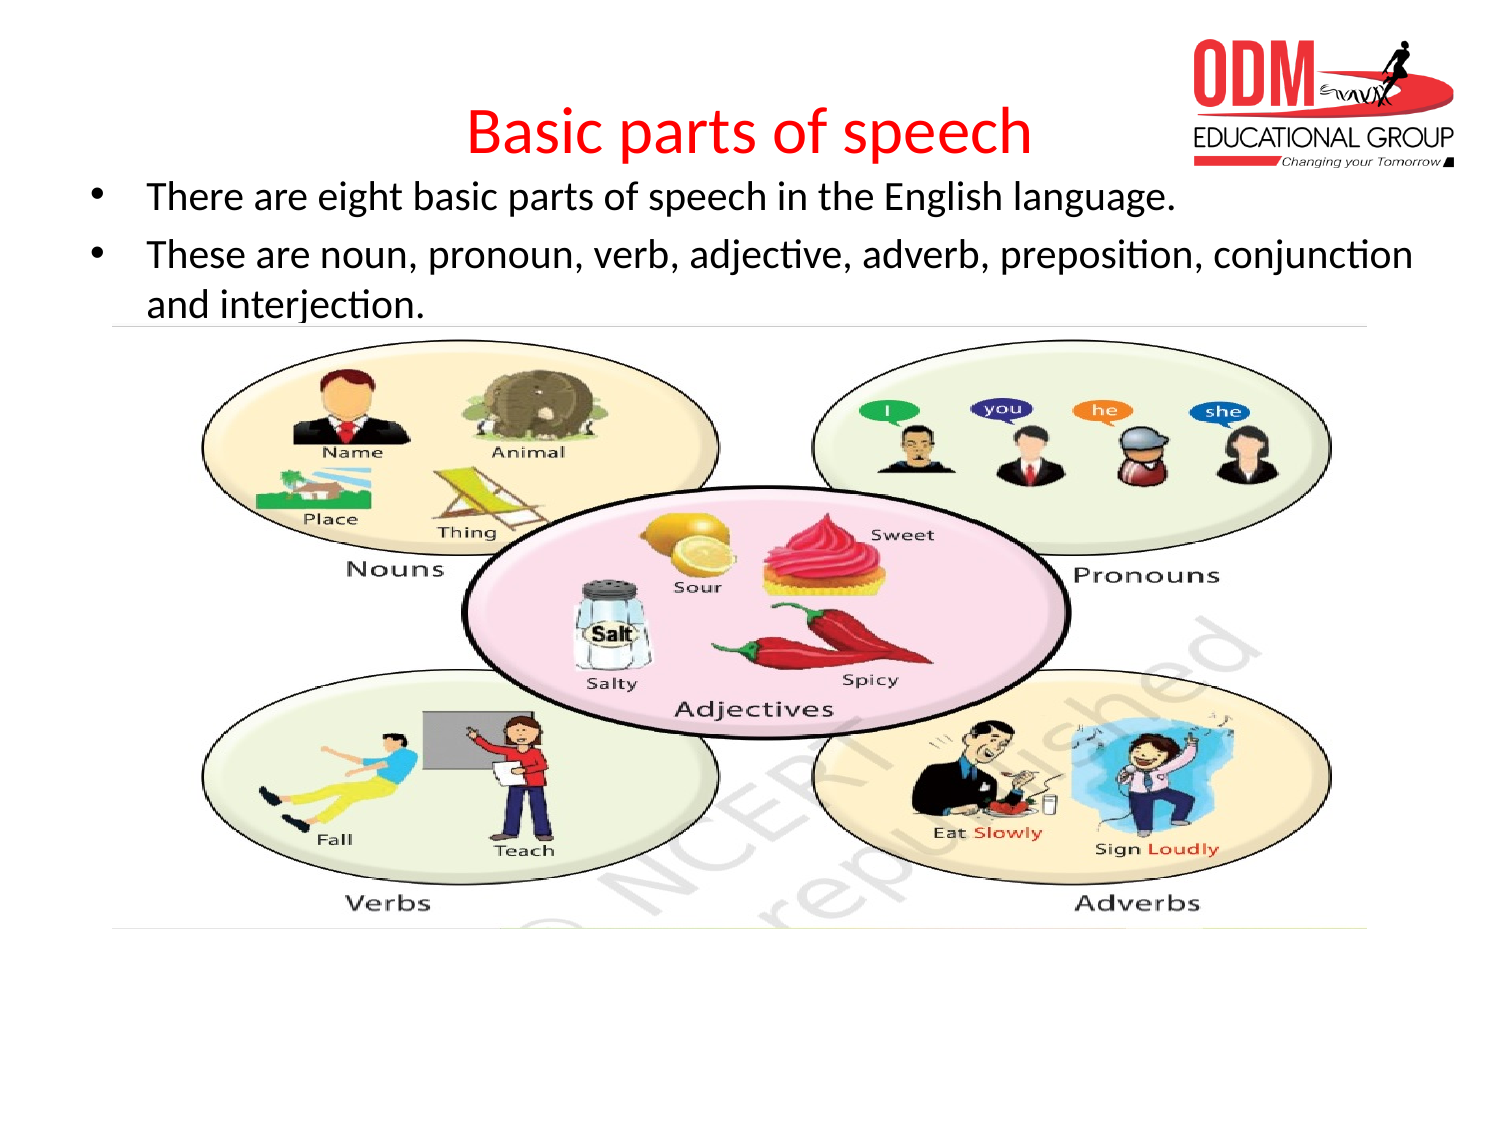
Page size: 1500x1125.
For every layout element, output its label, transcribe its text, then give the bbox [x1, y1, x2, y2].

list There are eight basic parts of speech in the English language. These are noun, pronoun, verb, adjective, adverb, preposition, conjunction and interjection. [75, 160, 1471, 1005]
picture [111, 323, 1367, 929]
picture [1194, 38, 1454, 168]
title Basic parts of speech [75, 45, 1189, 160]
